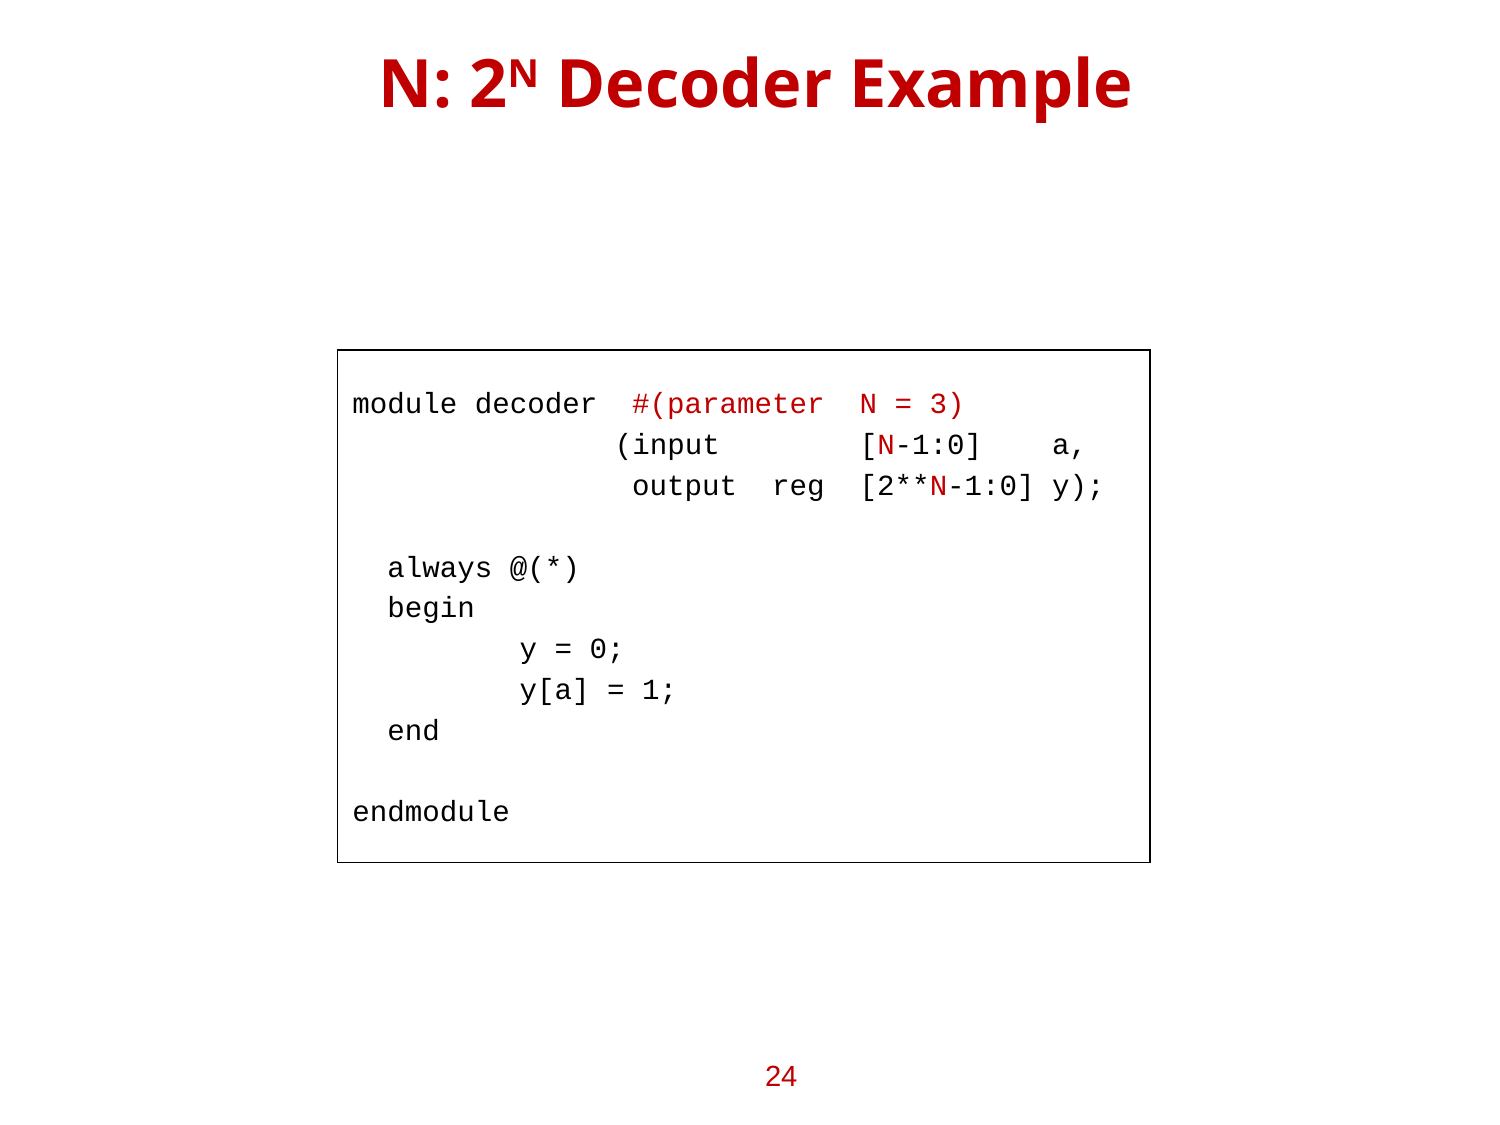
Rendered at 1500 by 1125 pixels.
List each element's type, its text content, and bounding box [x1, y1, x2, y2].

text_box module decoder #(parameter N = 3) (input [N-1:0] a, output reg [2**N-1:0] y); always @(*) begin y = 0; y[a] = 1; end endmodule [337, 349, 1150, 863]
slide_number 24 [649, 1049, 913, 1125]
title N: 2N Decoder Example [124, 12, 1388, 151]
